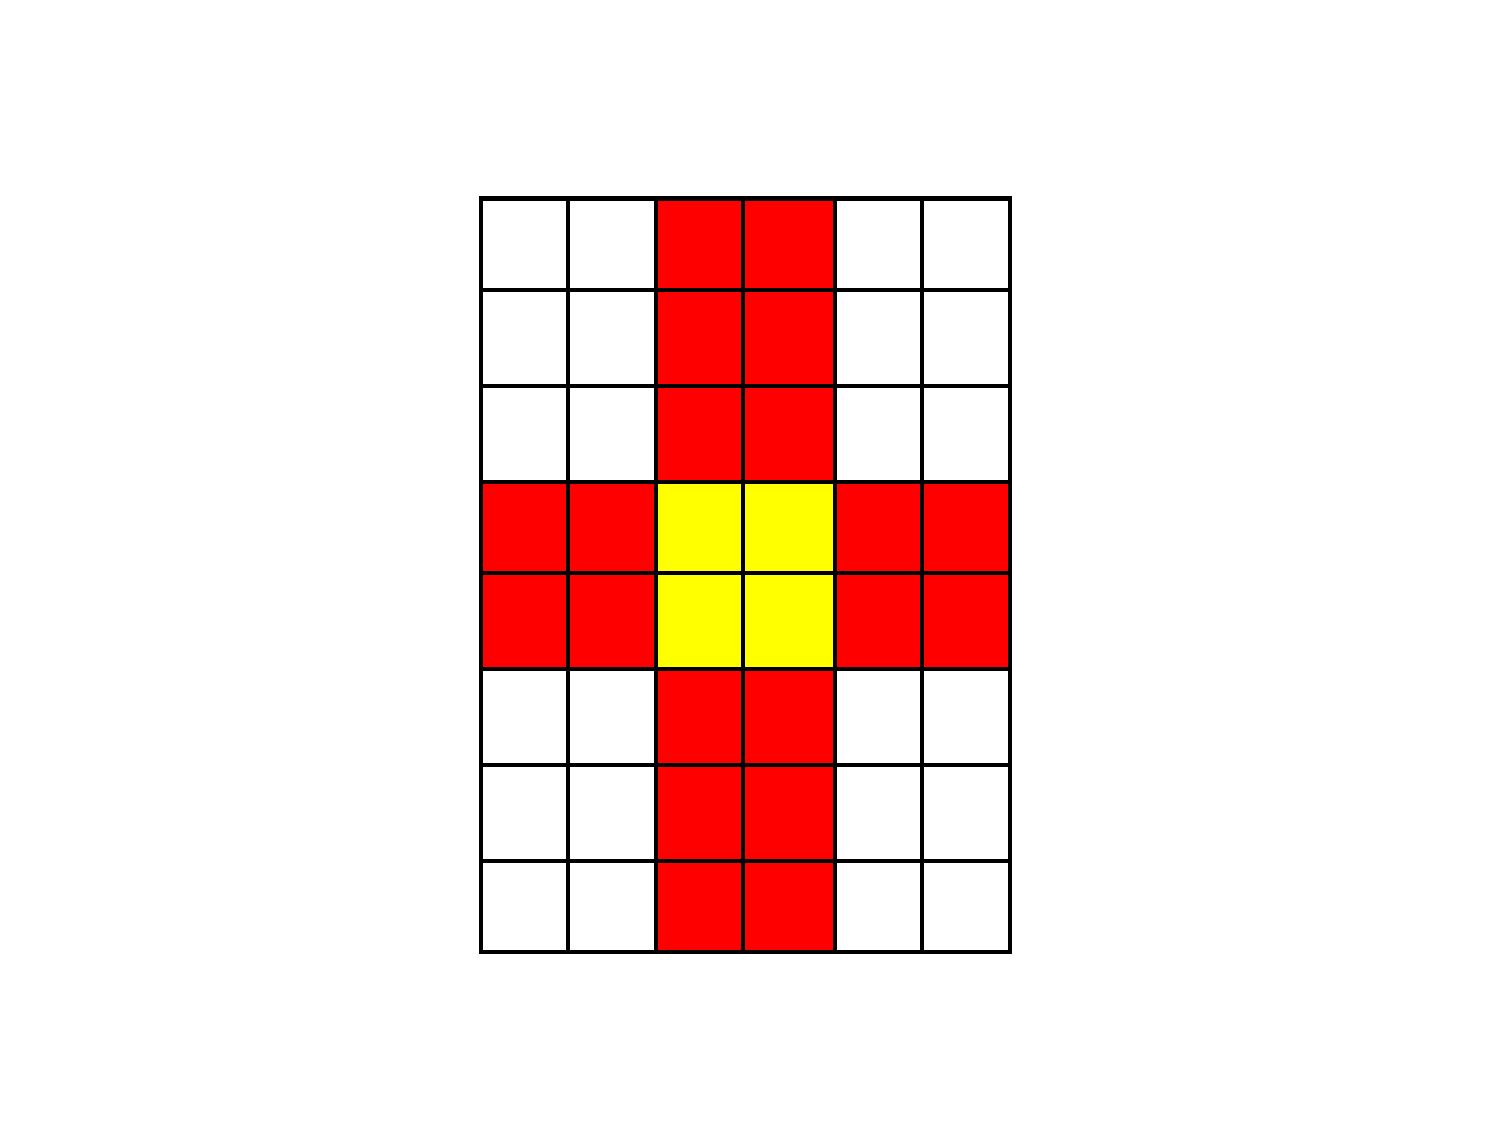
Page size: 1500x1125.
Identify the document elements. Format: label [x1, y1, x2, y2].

picture [445, 172, 1058, 984]
